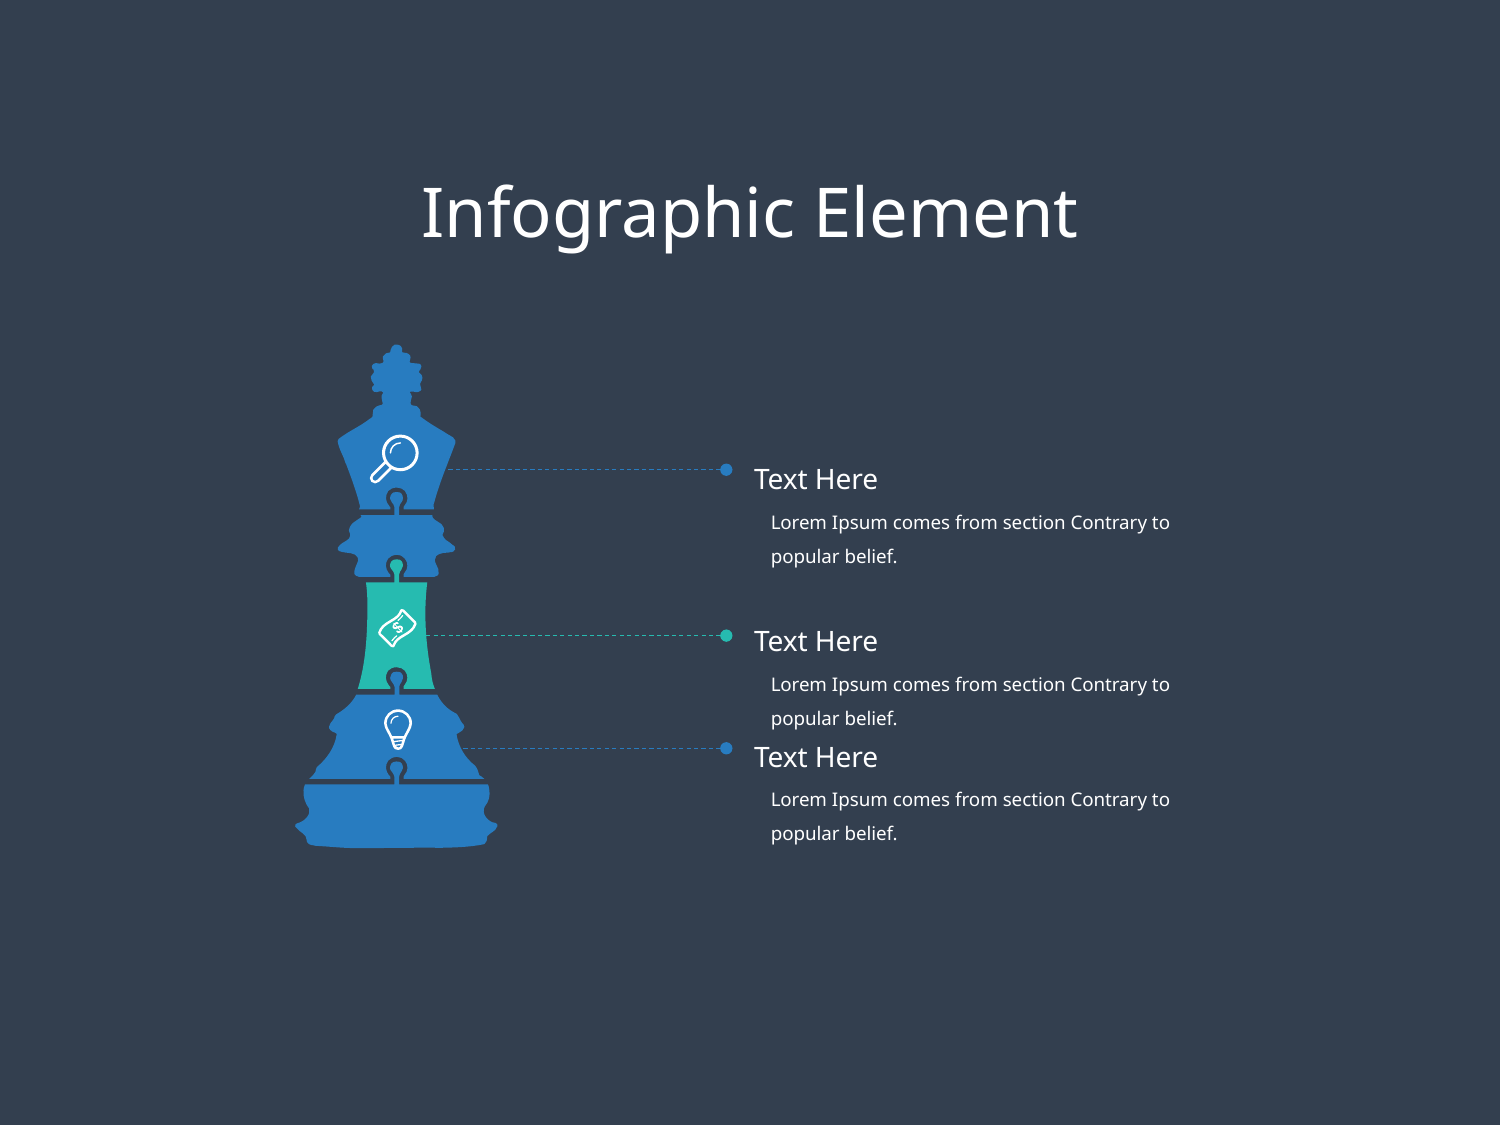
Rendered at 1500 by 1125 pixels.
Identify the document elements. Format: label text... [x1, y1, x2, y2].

text_box Lorem Ipsum comes from section Contrary to popular belief. [756, 769, 1255, 852]
text_box [337, 344, 456, 510]
text_box Text Here [739, 454, 893, 503]
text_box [369, 434, 419, 484]
text_box [337, 491, 456, 577]
text_box [357, 559, 435, 689]
text_box Lorem Ipsum comes from section Contrary to popular belief. [756, 653, 1255, 736]
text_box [378, 608, 417, 648]
text_box [309, 671, 485, 779]
text_box Text Here [739, 731, 893, 781]
text_box Infographic Element [406, 161, 1094, 259]
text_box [384, 709, 413, 750]
text_box Lorem Ipsum comes from section Contrary to popular belief. [756, 491, 1255, 575]
text_box [295, 761, 498, 849]
text_box Text Here [739, 616, 893, 665]
